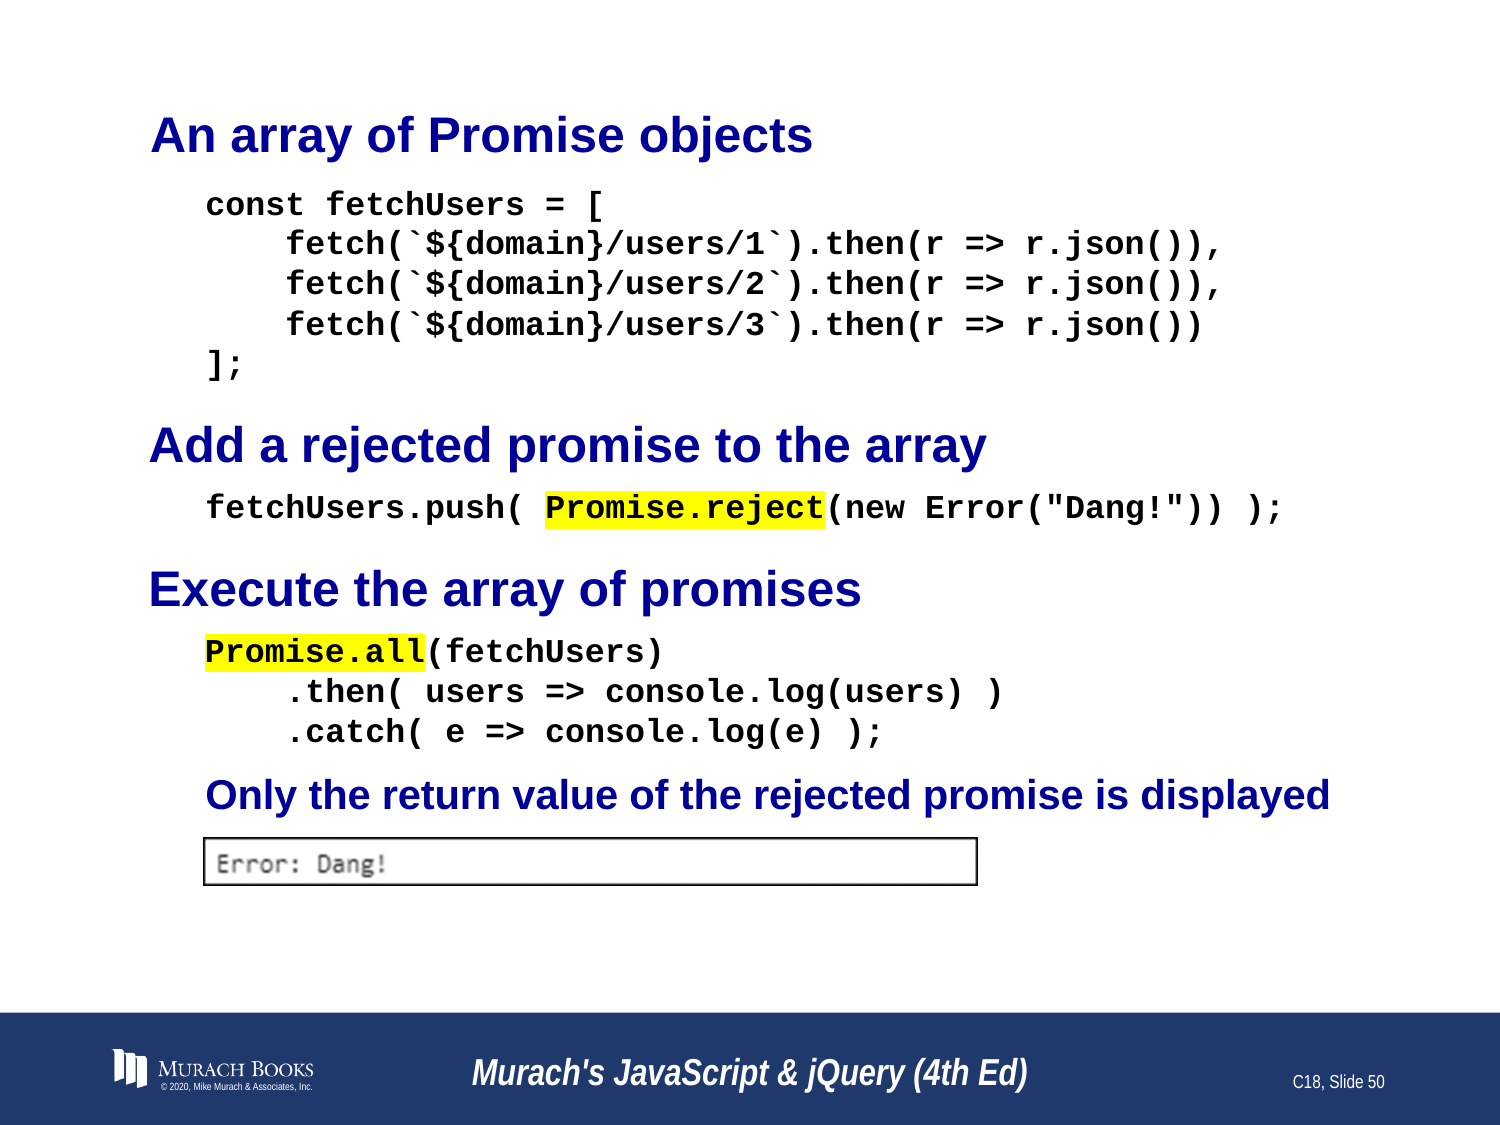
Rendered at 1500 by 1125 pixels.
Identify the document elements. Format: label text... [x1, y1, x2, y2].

slide_number Murach's JavaScript & jQuery (4th Ed) [463, 1025, 1050, 1100]
footer © 2020, Mike Murach & Associates, Inc. [12, 1025, 463, 1100]
list const fetchUsers = [ fetch(`${domain}/users/1`).then(r => r.json()), fetch(`${domain}/users/2`).then(r => r.json()), fetch(`${domain}/users/3`).then(r => r.json()) ]; Add a rejected promise to the array fetchUsers.push( Promise.reject(new Error("Dang!")) ); Execute the array of promises Promise.all(fetchUsers) .then( users => console.log(users) ) .catch( e => console.log(e) ); Only the return value of the rejected promise is displayed [133, 174, 1346, 538]
title An array of Promise objects [150, 102, 1350, 164]
slide_number C18, Slide 50 [1087, 1025, 1400, 1100]
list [203, 837, 978, 886]
